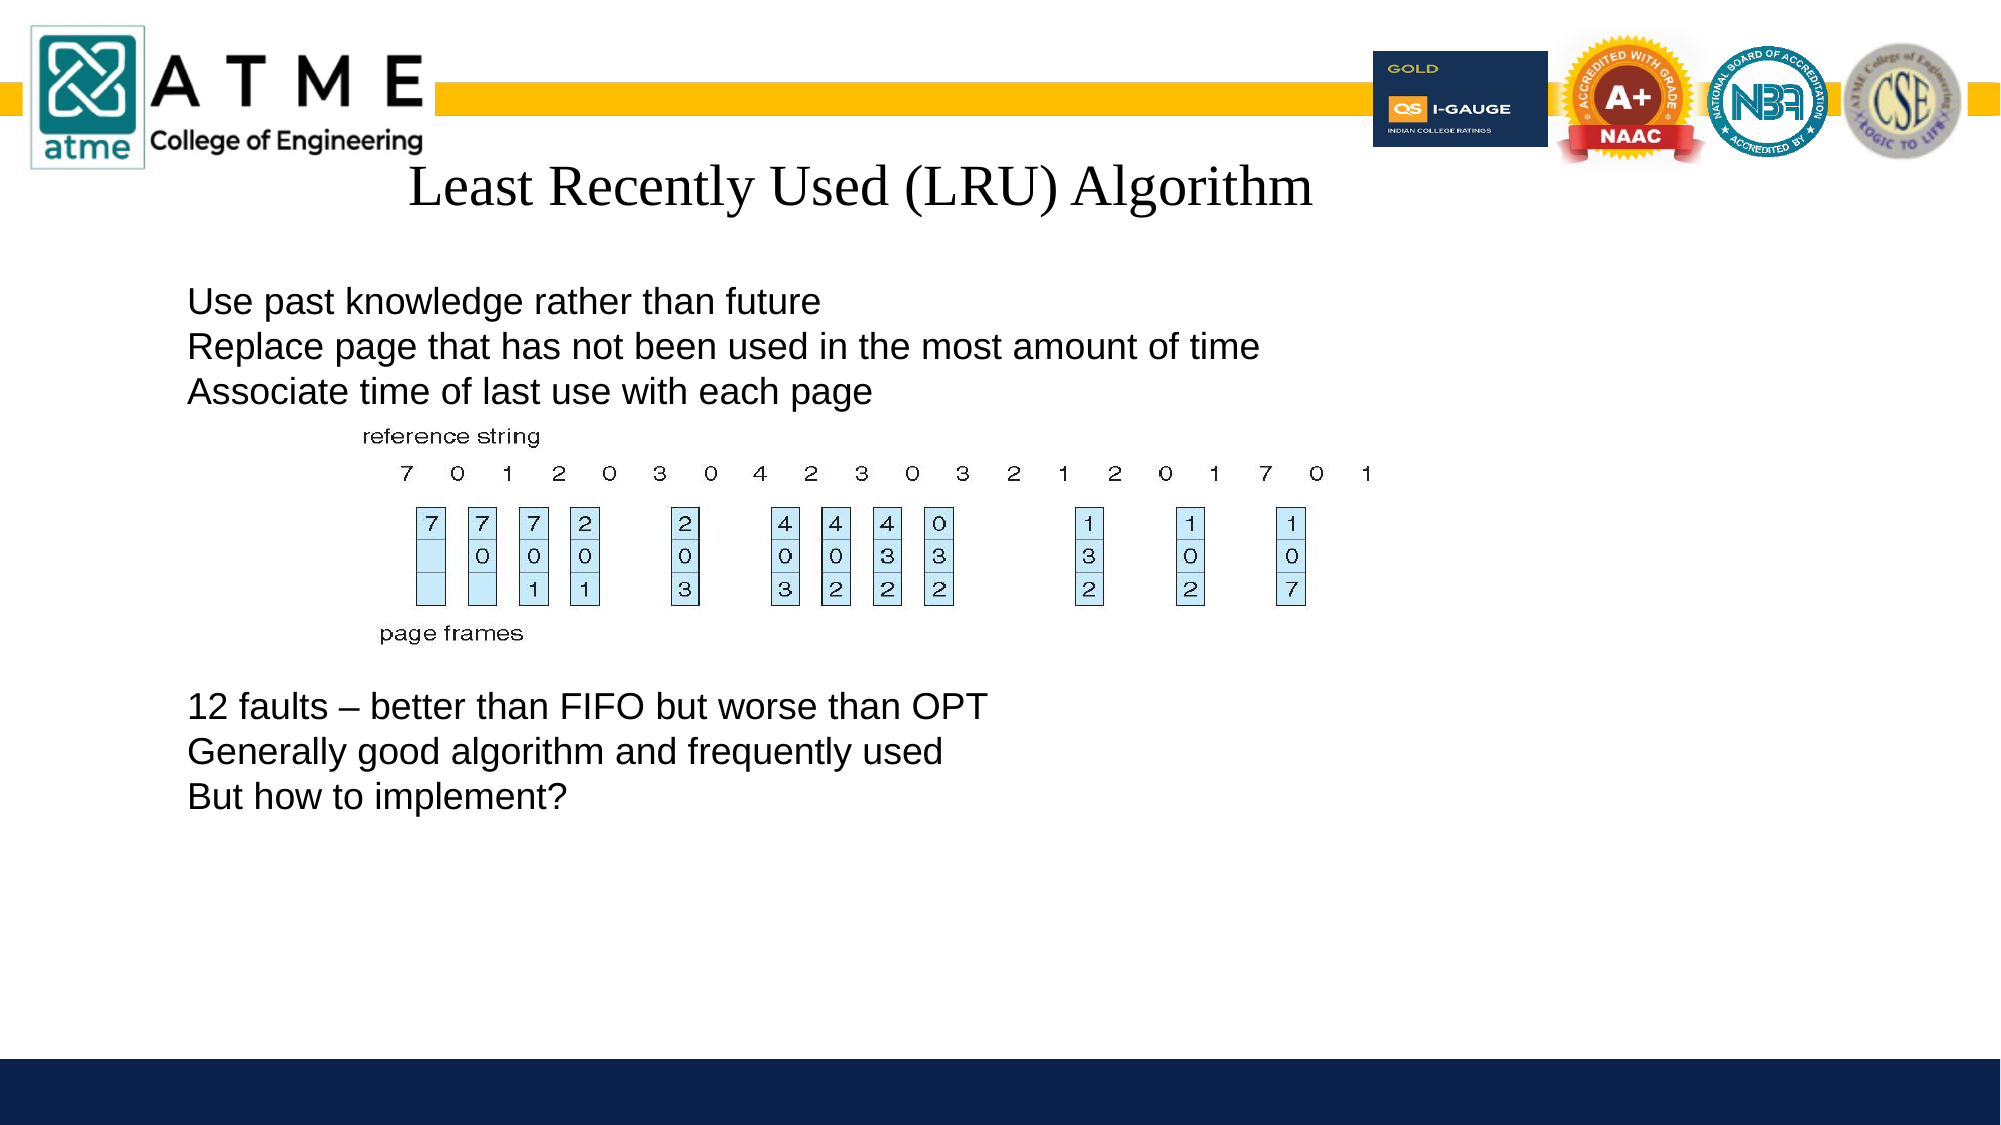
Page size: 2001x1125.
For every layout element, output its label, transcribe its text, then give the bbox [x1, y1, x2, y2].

picture [361, 424, 1375, 646]
picture [1840, 26, 1968, 176]
picture [22, 15, 435, 178]
list Use past knowledge rather than future Replace page that has not been used in the most amount of time Associate time of last use with each page 12 faults – better than FIFO but worse than OPT Generally good algorithm and frequently used But how to implement? [172, 269, 1444, 1063]
title Least Recently Used (LRU) Algorithm [393, 140, 1653, 235]
picture [1373, 20, 1828, 180]
picture [0, 1059, 2001, 1125]
